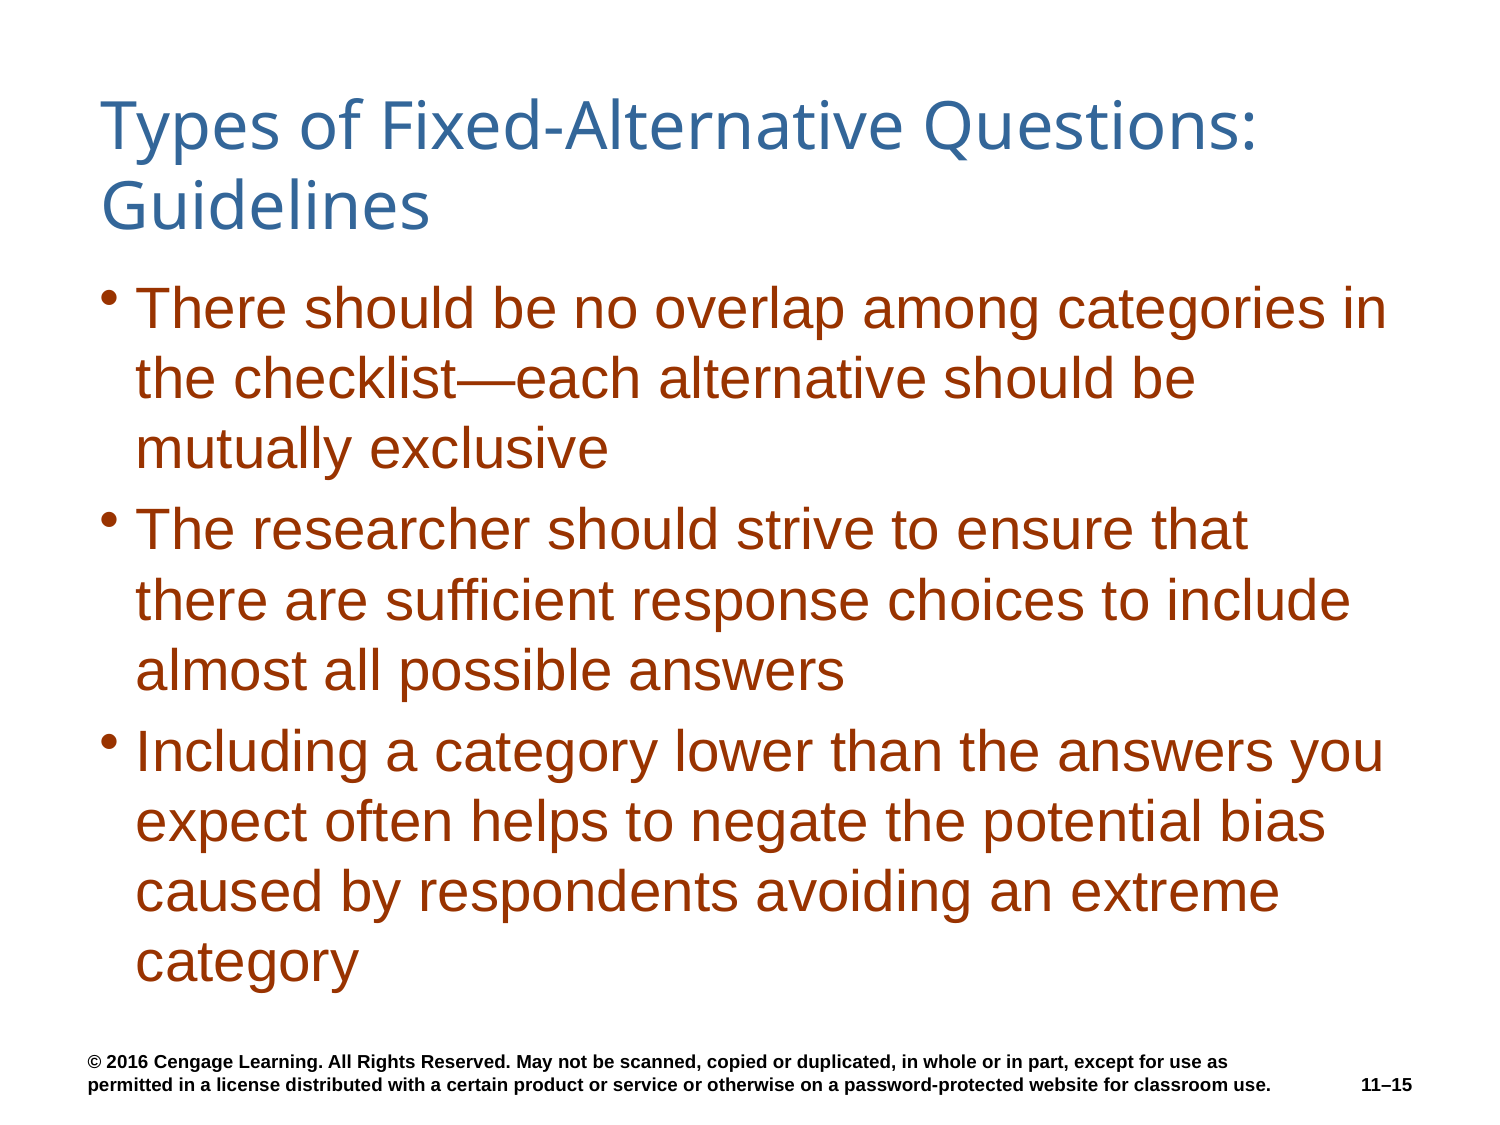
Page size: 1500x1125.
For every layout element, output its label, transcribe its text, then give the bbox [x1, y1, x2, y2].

title Types of Fixed-Alternative Questions: Guidelines [85, 75, 1411, 171]
list There should be no overlap among categories in the checklist—each alternative should be mutually exclusive The researcher should strive to ensure that there are sufficient response choices to include almost all possible answers Including a category lower than the answers you expect often helps to negate the potential bias caused by respondents avoiding an extreme category [84, 262, 1414, 1013]
footer © 2016 Cengage Learning. All Rights Reserved. May not be scanned, copied or duplicated, in whole or in part, except for use as permitted in a license distributed with a certain product or service or otherwise on a password-protected website for classroom use. [87, 1057, 1050, 1103]
slide_number 11–15 [1050, 1042, 1413, 1103]
